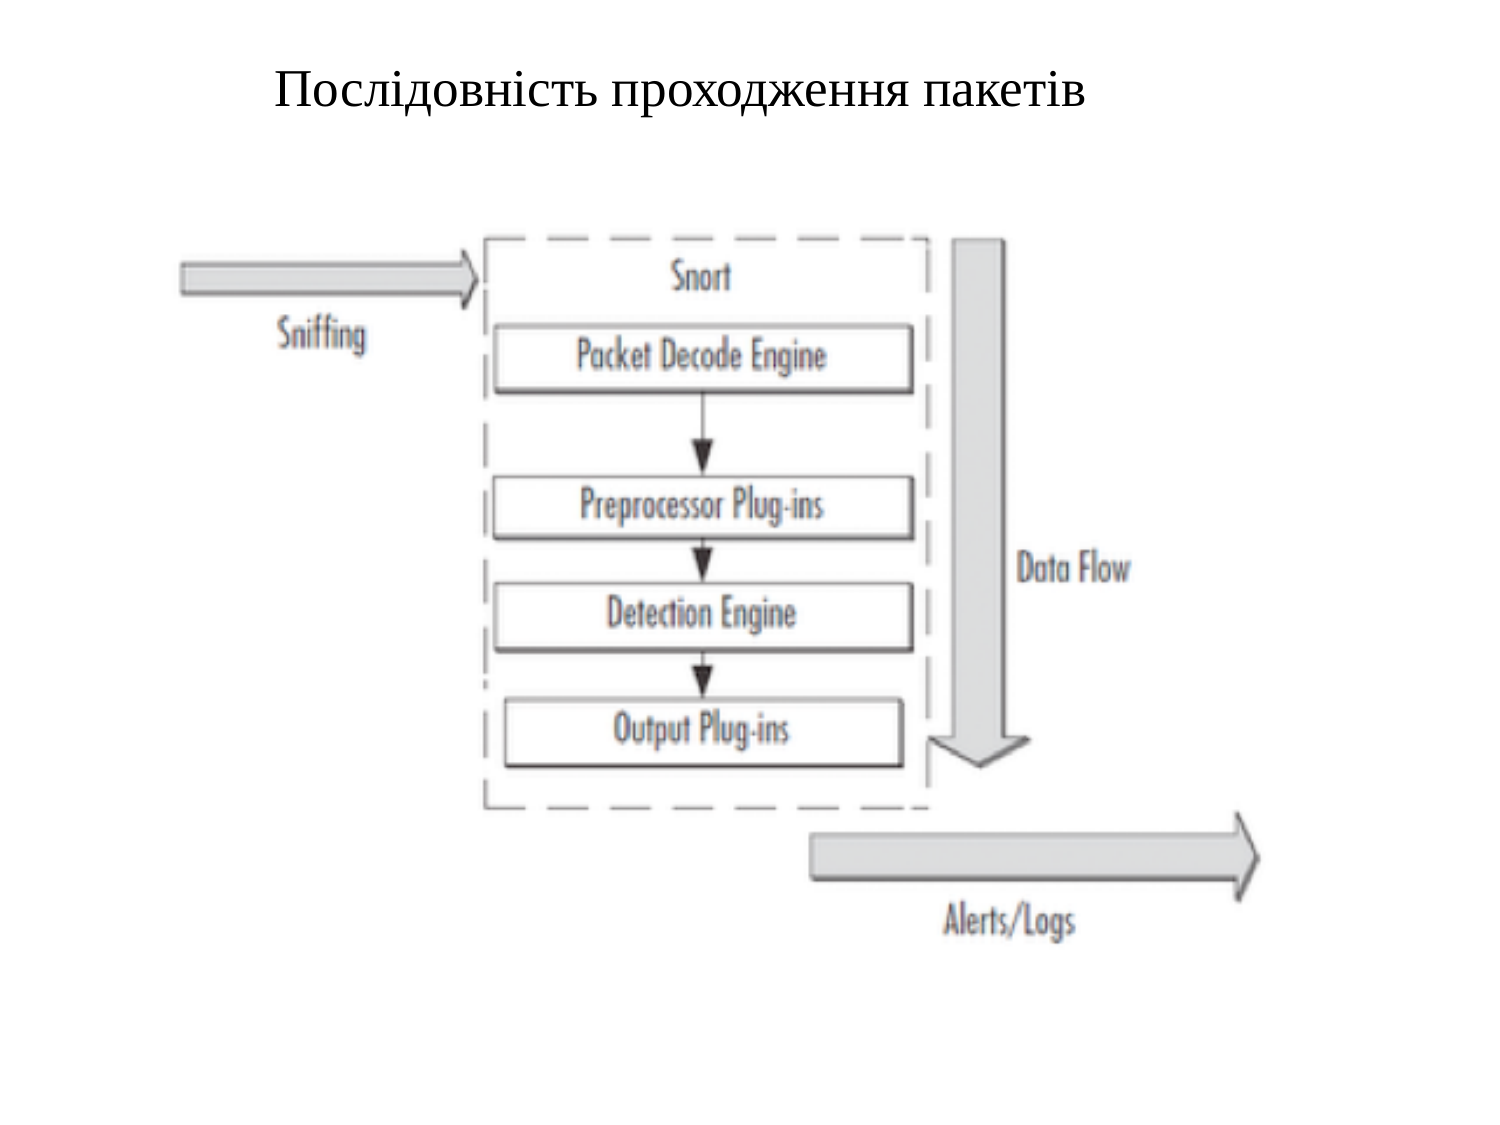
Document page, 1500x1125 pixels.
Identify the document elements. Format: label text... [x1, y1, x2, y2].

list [135, 219, 1329, 965]
title Послідовність проходження пакетів [75, 45, 1300, 126]
